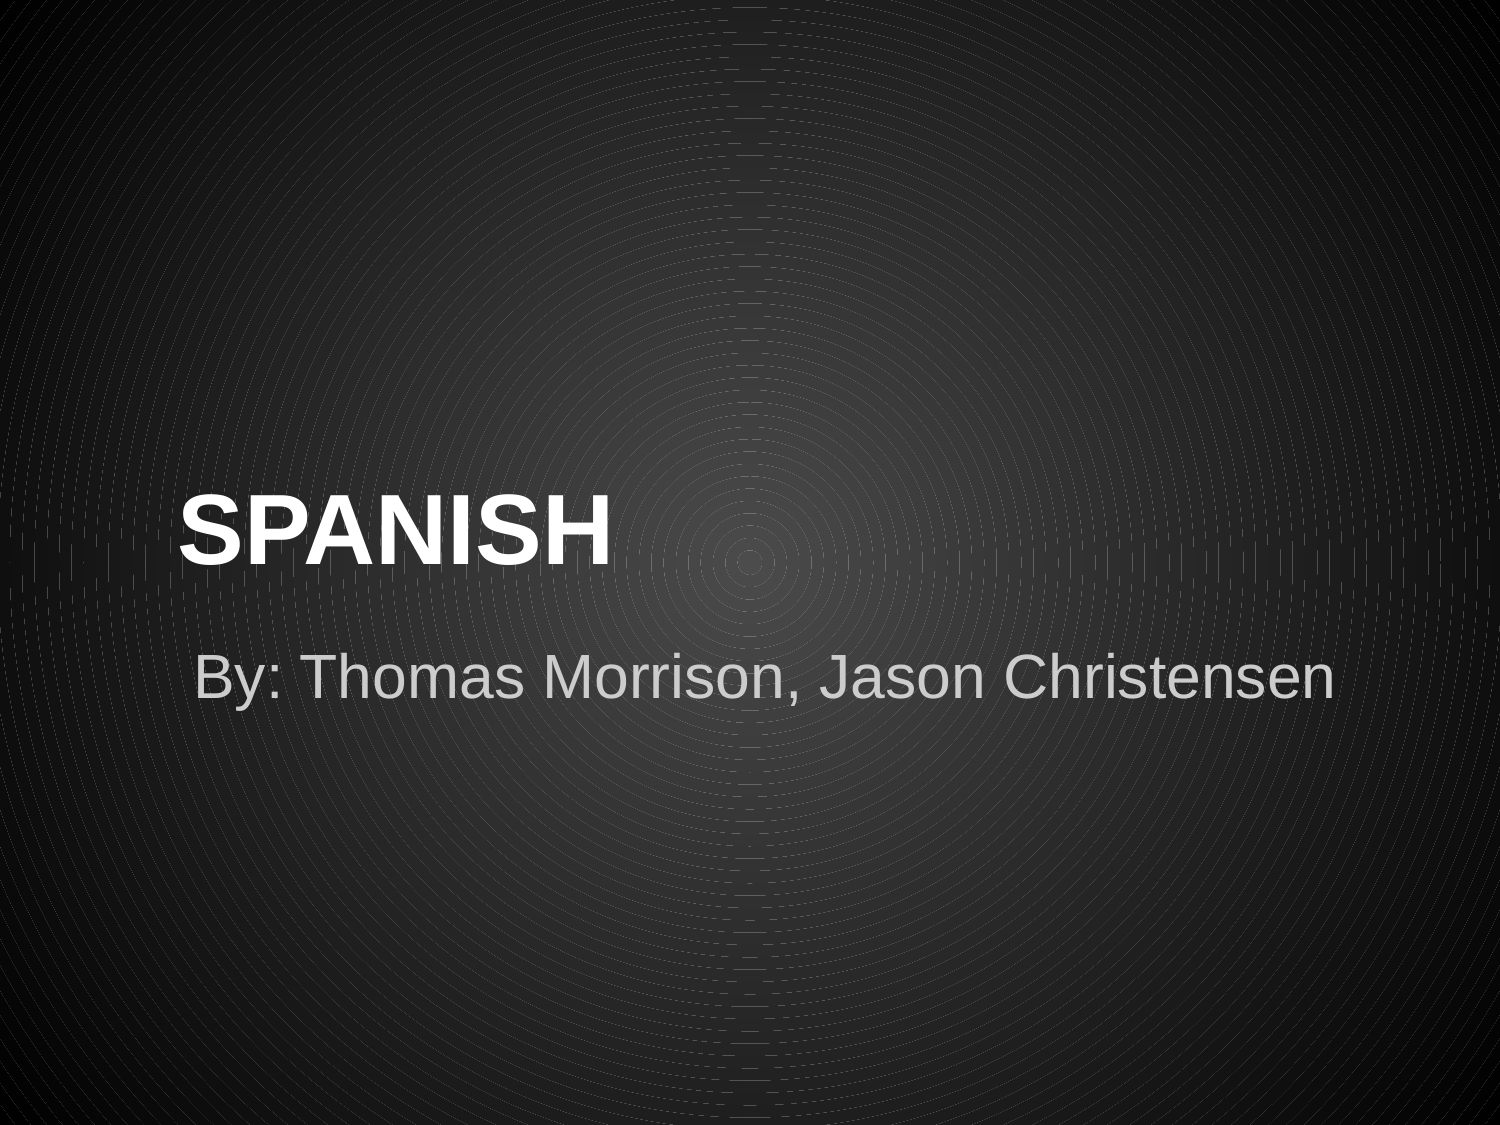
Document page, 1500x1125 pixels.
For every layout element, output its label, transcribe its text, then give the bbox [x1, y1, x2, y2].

subtitle By: Thomas Morrison, Jason Christensen [112, 621, 1388, 1125]
title SPANISH [112, 382, 1388, 600]
